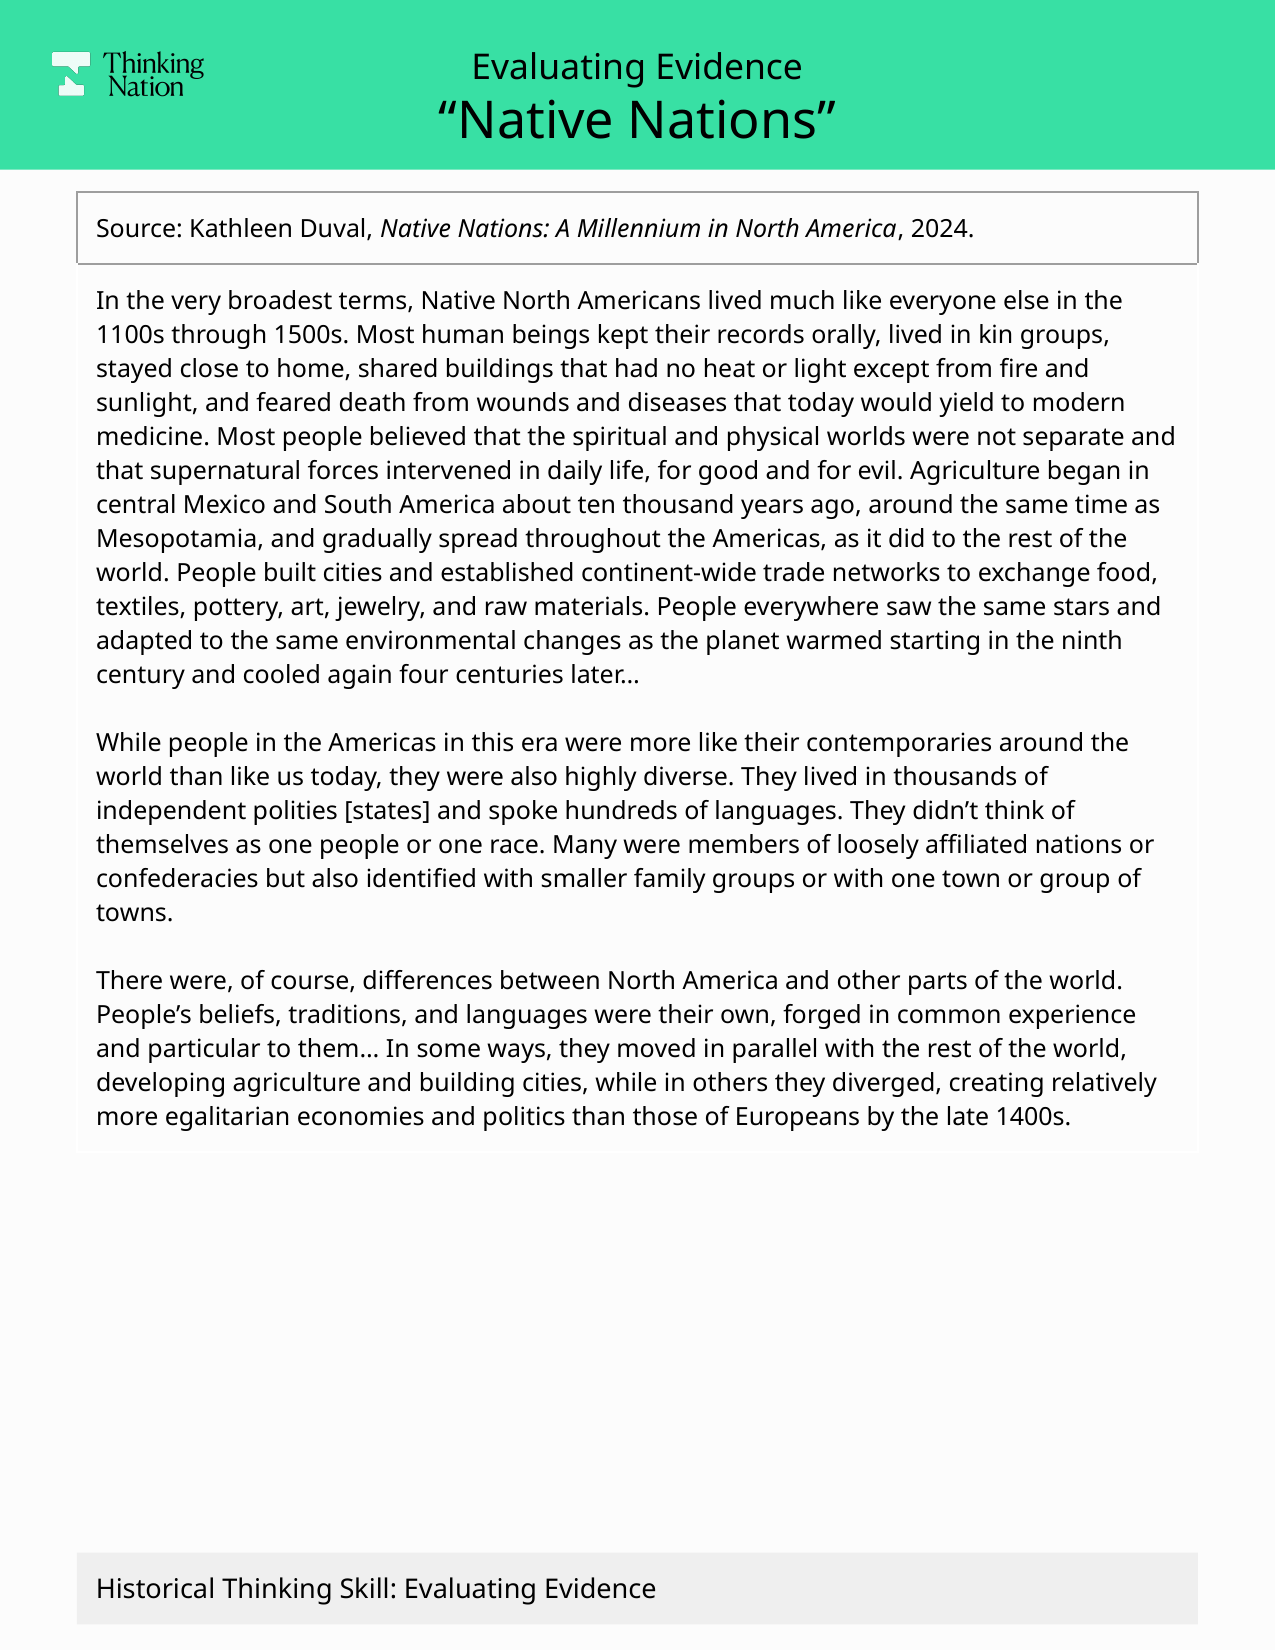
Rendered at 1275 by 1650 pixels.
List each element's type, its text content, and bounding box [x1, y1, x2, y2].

table_header Source: Kathleen Duval, Native Nations: A Millennium in North America, 2024. [78, 193, 1197, 263]
table_cell In the very broadest terms, Native North Americans lived much like everyone else in the 1100s through 1500s. Most human beings kept their records orally, lived in kin groups, stayed close to home, shared buildings that had no heat or light except from fire and sunlight, and feared death from wounds and diseases that today would yield to modern medicine. Most people believed that the spiritual and physical worlds were not separate and that supernatural forces intervened in daily life, for good and for evil. Agriculture began in central Mexico and South America about ten thousand years ago, around the same time as Mesopotamia, and gradually spread throughout the Americas, as it did to the rest of the world. People built cities and established continent-wide trade networks to exchange food, textiles, pottery, art, jewelry, and raw materials. People everywhere saw the same stars and adapted to the same environmental changes as the planet warmed starting in the ninth century and cooled again four centuries later… While people in the Americas in this era were more like their contemporaries around the world than like us today, they were also highly diverse. They lived in thousands of independent polities [states] and spoke hundreds of languages. They didn’t think of themselves as one people or one race. Many were members of loosely affiliated nations or confederacies but also identified with smaller family groups or with one town or group of towns. There were, of course, differences between North America and other parts of the world. People’s beliefs, traditions, and languages were their own, forged in common experience and particular to them… In some ways, they moved in parallel with the rest of the world, developing agriculture and building cities, while in others they diverged, creating relatively more egalitarian economies and politics than those of Europeans by the late 1400s. [78, 265, 1197, 1151]
text_box Historical Thinking Skill: Evaluating Evidence [76, 1552, 1198, 1625]
text_box Evaluating Evidence “Native Nations” [0, 0, 1275, 170]
picture [35, 37, 210, 110]
